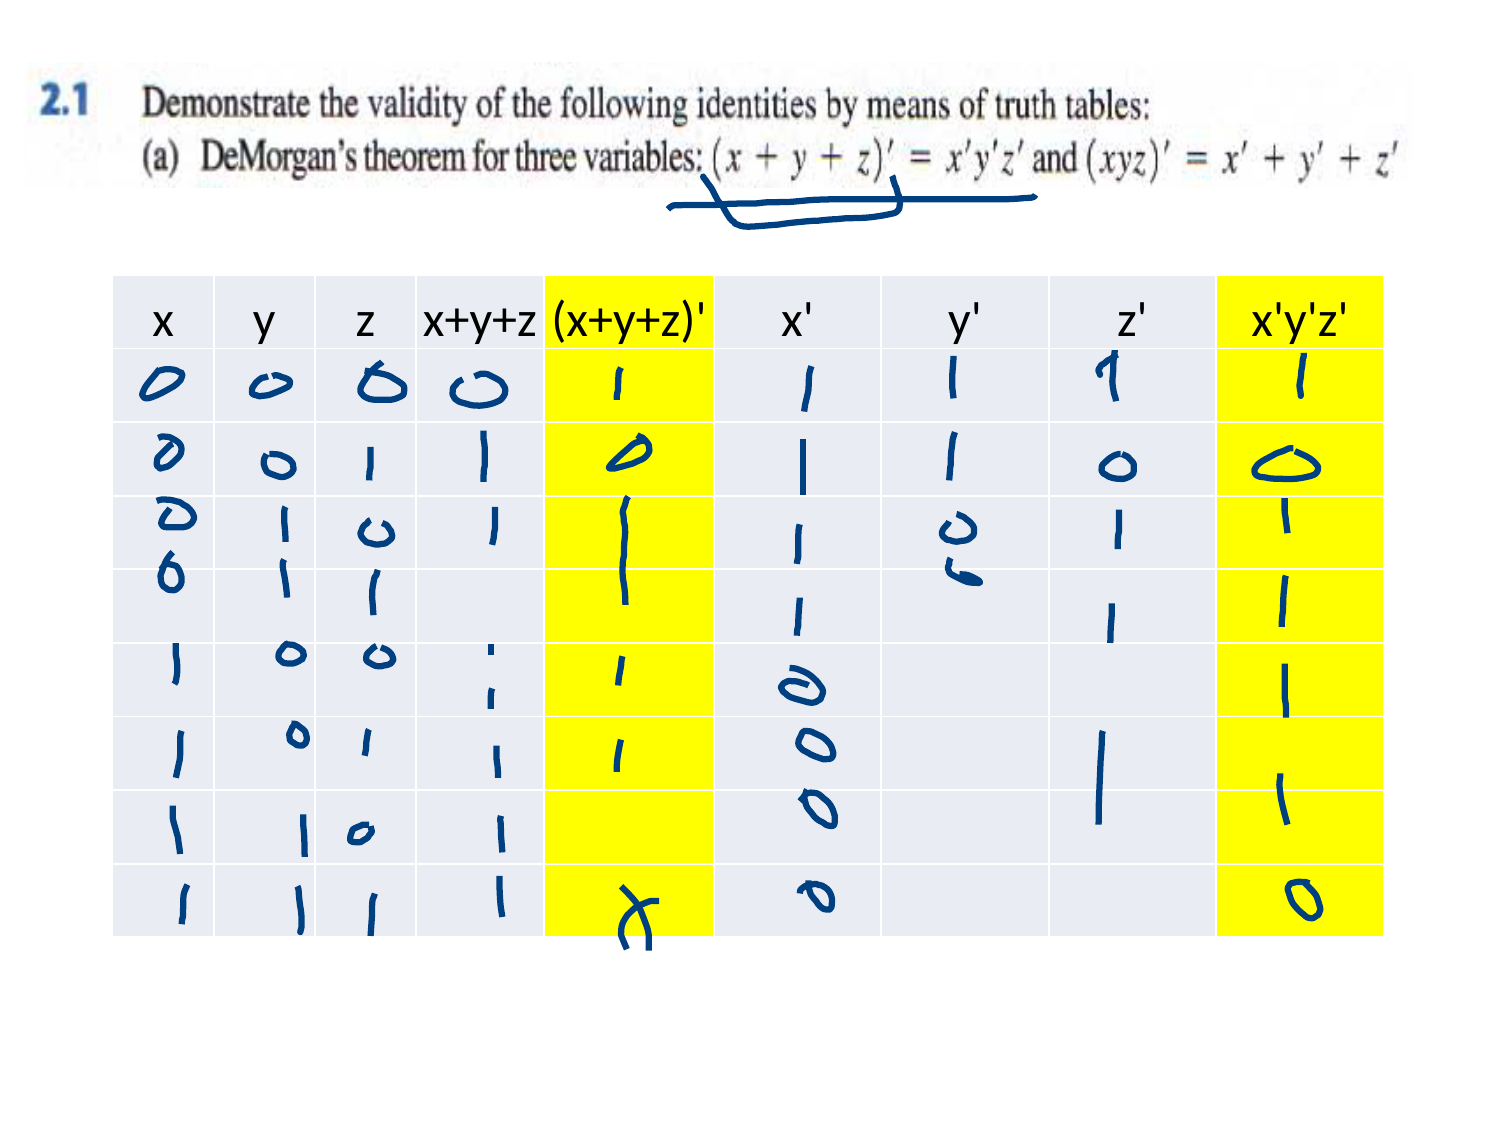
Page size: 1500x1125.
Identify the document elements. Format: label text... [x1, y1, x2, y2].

table_cell [545, 570, 713, 642]
table_cell [545, 349, 713, 421]
table_cell [882, 717, 1048, 789]
table_cell [715, 644, 880, 716]
text_box [180, 884, 189, 925]
table_cell [882, 349, 1048, 421]
text_box [901, 197, 1035, 201]
table_cell [1050, 717, 1215, 789]
table_cell [215, 717, 314, 789]
text_box [1109, 603, 1113, 643]
table_cell [715, 423, 880, 495]
text_box [489, 688, 493, 709]
text_box [615, 739, 622, 772]
table_header (x+y+z)' [545, 276, 713, 348]
table_cell [1050, 423, 1215, 495]
text_box [1298, 352, 1305, 397]
table_cell [316, 644, 415, 716]
table_cell [715, 791, 880, 863]
text_box [498, 875, 504, 918]
table_cell [417, 644, 543, 716]
table_cell [417, 349, 543, 421]
text_box [615, 367, 622, 400]
text_box [451, 372, 506, 407]
table_cell [715, 717, 880, 789]
table_cell [215, 570, 314, 642]
text_box [359, 519, 393, 546]
table_cell [215, 865, 314, 936]
table_cell [316, 717, 415, 789]
table_cell [316, 791, 415, 863]
text_box [175, 730, 183, 778]
table_cell [113, 717, 213, 789]
text_box [495, 745, 499, 778]
table_cell [316, 497, 415, 568]
table_cell [1050, 644, 1215, 716]
table_cell [1217, 497, 1383, 568]
text_box [608, 434, 651, 470]
text_box [1253, 447, 1319, 480]
text_box [283, 506, 287, 542]
table_cell [1217, 423, 1383, 495]
text_box [1283, 498, 1289, 534]
table_cell [1050, 865, 1215, 936]
table_cell [215, 644, 314, 716]
text_box [799, 880, 833, 911]
table_cell [417, 717, 543, 789]
table_cell [715, 570, 880, 642]
table_cell [417, 497, 543, 568]
text_box [617, 656, 624, 686]
table_cell [417, 570, 543, 642]
text_box [780, 667, 824, 704]
text_box [803, 365, 813, 412]
text_box [156, 498, 195, 529]
table_header x [113, 276, 213, 348]
text_box [159, 551, 183, 591]
table_cell [215, 423, 314, 495]
table_cell [545, 717, 713, 789]
text_box [302, 814, 306, 857]
text_box [796, 597, 801, 636]
text_box [482, 430, 486, 482]
table_cell [1217, 865, 1383, 936]
text_box [277, 642, 305, 665]
table_cell [882, 791, 1048, 863]
text_box [620, 910, 639, 950]
table_cell [417, 791, 543, 863]
text_box [499, 815, 504, 853]
table_cell [1050, 497, 1215, 568]
text_box [262, 453, 295, 478]
table_cell [113, 644, 213, 716]
text_box [797, 730, 835, 761]
table_cell [1217, 349, 1383, 421]
table_cell [545, 497, 626, 568]
table_cell [316, 570, 415, 642]
text_box [491, 506, 496, 546]
table_header z' [1050, 276, 1215, 348]
text_box [141, 368, 184, 400]
table_header x' [715, 276, 880, 348]
table_cell [627, 497, 713, 568]
table_cell [417, 423, 543, 495]
text_box [667, 204, 722, 210]
text_box [1116, 509, 1120, 550]
text_box [1097, 356, 1113, 376]
text_box [1283, 663, 1287, 718]
table_cell [882, 865, 1048, 936]
table_cell [882, 497, 1048, 568]
table_cell [316, 865, 415, 936]
table_cell [1217, 570, 1383, 642]
text_box [951, 355, 955, 399]
text_box [947, 557, 981, 584]
table_cell [1050, 349, 1215, 421]
table_cell [715, 349, 880, 421]
text_box [1278, 773, 1289, 825]
table_cell [113, 791, 213, 863]
table_header x'y'z' [1217, 276, 1383, 348]
text_box [371, 569, 379, 616]
text_box [172, 805, 181, 855]
table_cell [1050, 570, 1215, 642]
text_box [799, 789, 836, 827]
table_cell [715, 865, 880, 936]
table_cell [545, 865, 713, 936]
table_cell [1217, 791, 1383, 863]
table_cell [113, 497, 213, 568]
table_cell [882, 570, 1048, 642]
table_cell [417, 865, 543, 936]
text_box [251, 374, 291, 397]
text_box [1097, 730, 1104, 825]
text_box [639, 900, 660, 921]
table_cell [316, 349, 415, 421]
text_box [365, 645, 395, 668]
table_cell [882, 423, 1048, 495]
text_box [173, 643, 178, 685]
table_cell [545, 644, 713, 716]
table_cell [316, 423, 415, 495]
text_box [363, 729, 370, 756]
table_cell [215, 349, 314, 421]
table_header y [215, 276, 314, 348]
table_cell [545, 791, 713, 863]
table_header z [316, 276, 415, 348]
text_box [621, 496, 629, 605]
text_box [1111, 350, 1117, 402]
text_box [620, 885, 650, 951]
table_header y' [882, 276, 1048, 348]
table_cell [215, 497, 314, 568]
text_box [296, 885, 303, 933]
table_header x+y+z [417, 276, 543, 348]
picture [24, 62, 1413, 188]
text_box [941, 513, 975, 543]
text_box [715, 197, 901, 228]
table_cell [113, 865, 213, 936]
text_box [1280, 575, 1287, 627]
text_box [359, 361, 405, 401]
table_cell [113, 349, 213, 421]
table_cell [113, 570, 213, 642]
text_box [349, 823, 373, 843]
table_cell [1217, 717, 1383, 789]
text_box [368, 446, 372, 481]
table_cell [1217, 644, 1383, 716]
table_cell [545, 423, 713, 495]
text_box [1100, 453, 1135, 480]
text_box [1286, 881, 1322, 920]
text_box [288, 722, 308, 747]
text_box [369, 893, 376, 937]
table_cell [715, 497, 880, 568]
text_box [156, 435, 183, 470]
table_cell [1050, 791, 1215, 863]
table_cell [113, 423, 213, 495]
text_box [948, 431, 956, 481]
table_cell [215, 791, 314, 863]
text_box [281, 559, 288, 598]
table_cell [882, 644, 1048, 716]
text_box [796, 524, 801, 564]
